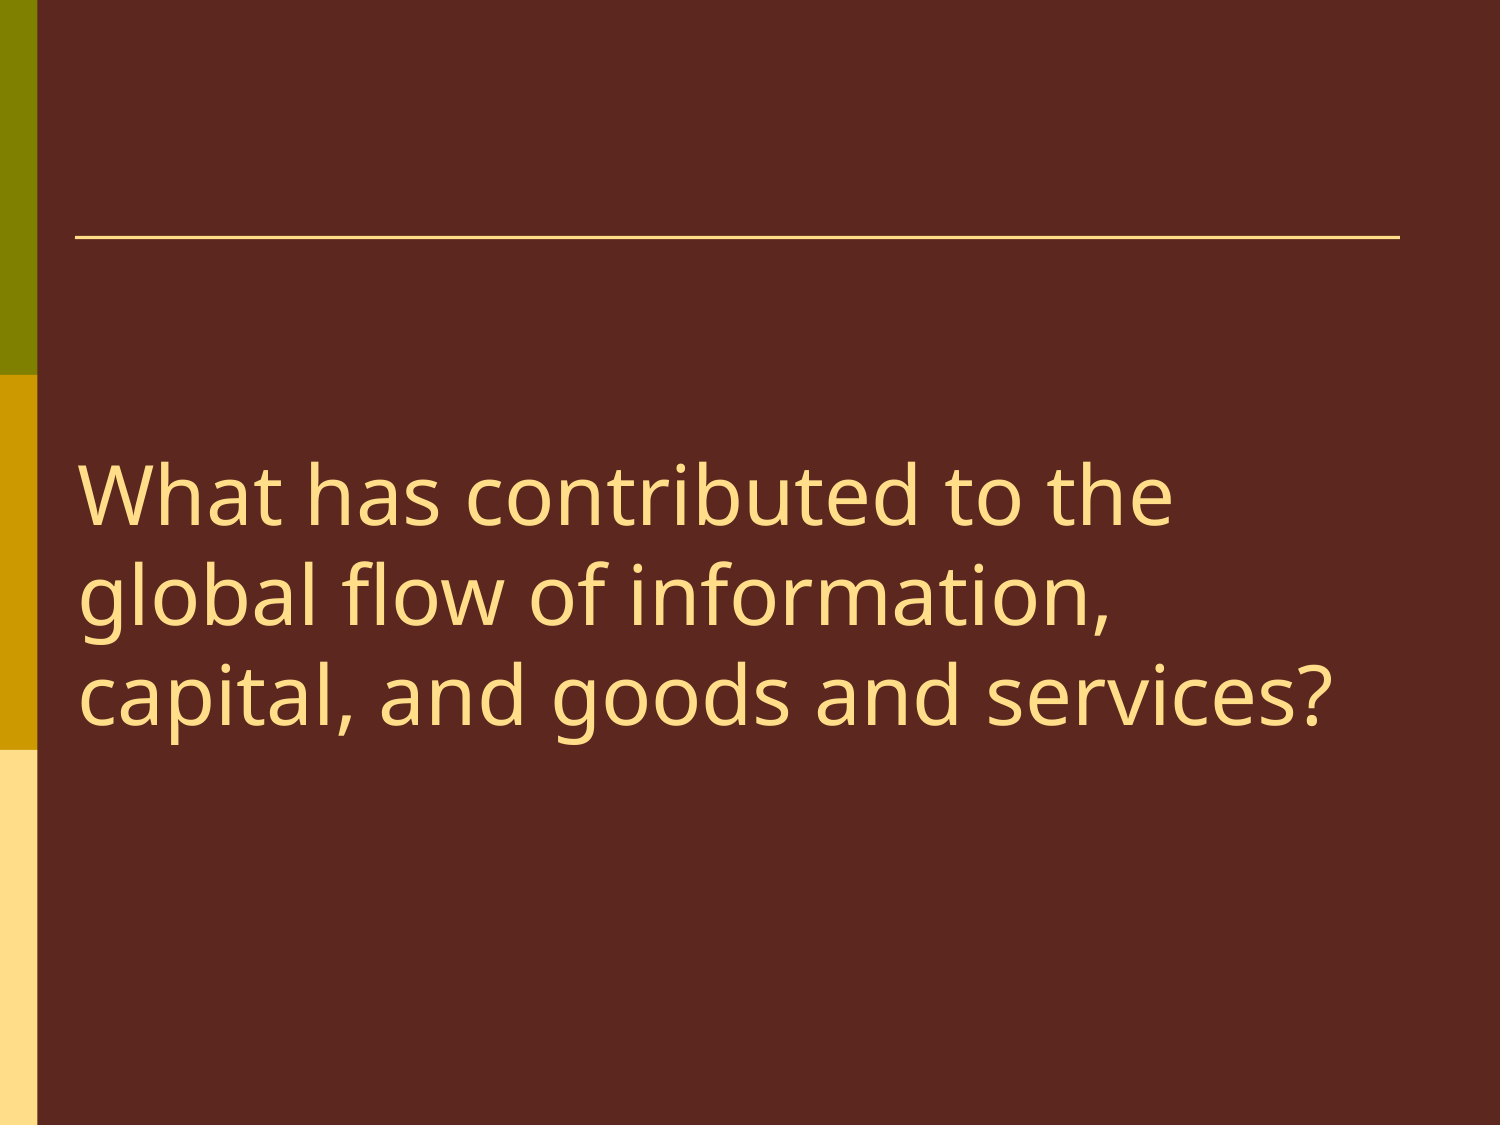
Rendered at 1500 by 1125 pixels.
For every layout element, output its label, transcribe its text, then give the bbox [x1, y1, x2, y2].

title What has contributed to the global flow of information, capital, and goods and services? [62, 562, 1413, 750]
